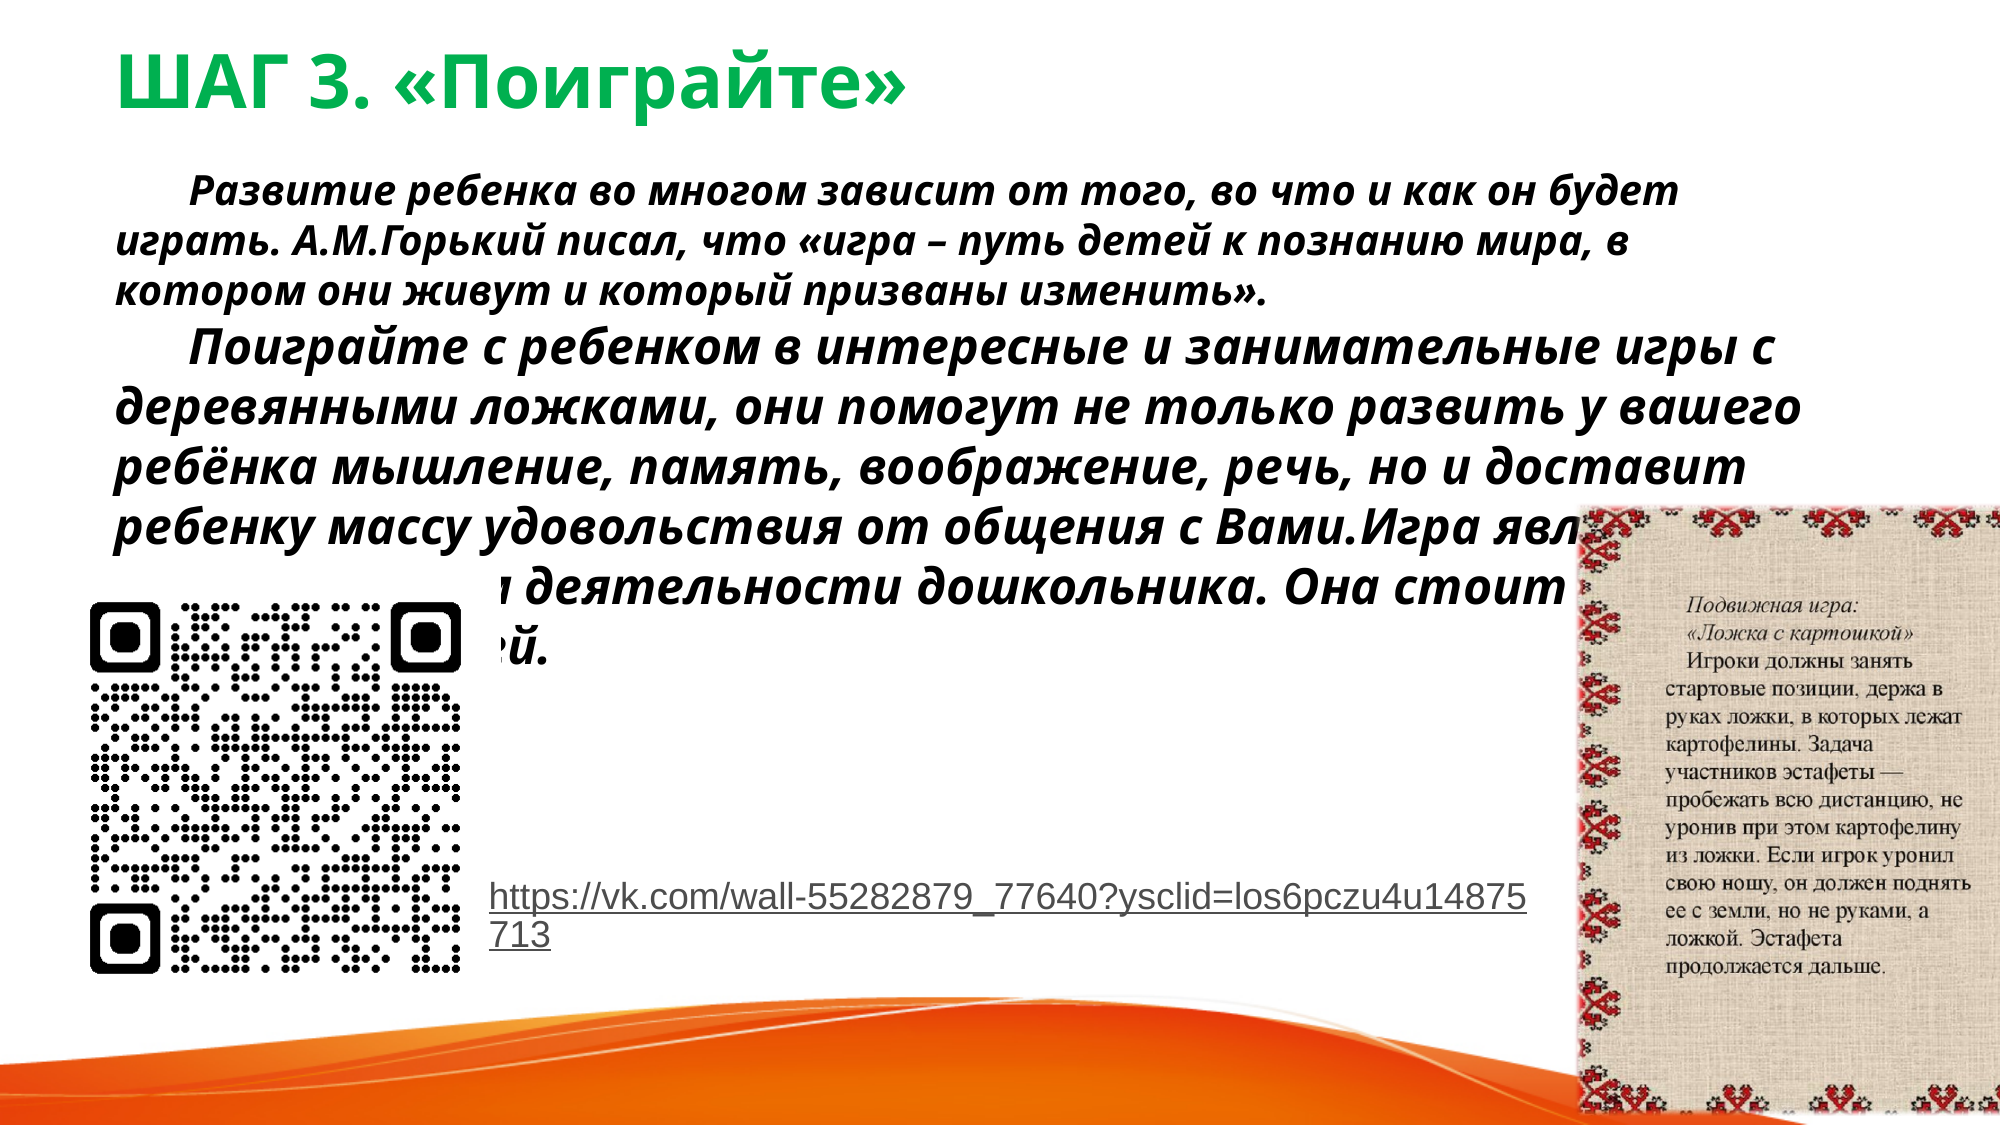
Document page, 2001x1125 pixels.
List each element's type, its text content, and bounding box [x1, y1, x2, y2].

list Развитие ребенка во многом зависит от того, во что и как он будет играть. А.М.Горький писал, что «игра – путь детей к познанию мира, в котором они живут и который призваны изменить». Поиграйте с ребенком в интересные и занимательные игры с деревянными ложками, они помогут не только развить у вашего ребёнка мышление, память, воображение, речь, но и доставит ребенку массу удовольствия от общения с Вами.Игра является ведущим видом деятельности дошкольника. Она стоит в основе развития детей. [99, 156, 1830, 345]
text_box https://vk.com/wall-55282879_77640?ysclid=los6pczu4u14875713 [501, 864, 1553, 963]
picture [0, 0, 2001, 1125]
title ШАГ 3. «Поиграйте» [99, 30, 1901, 127]
